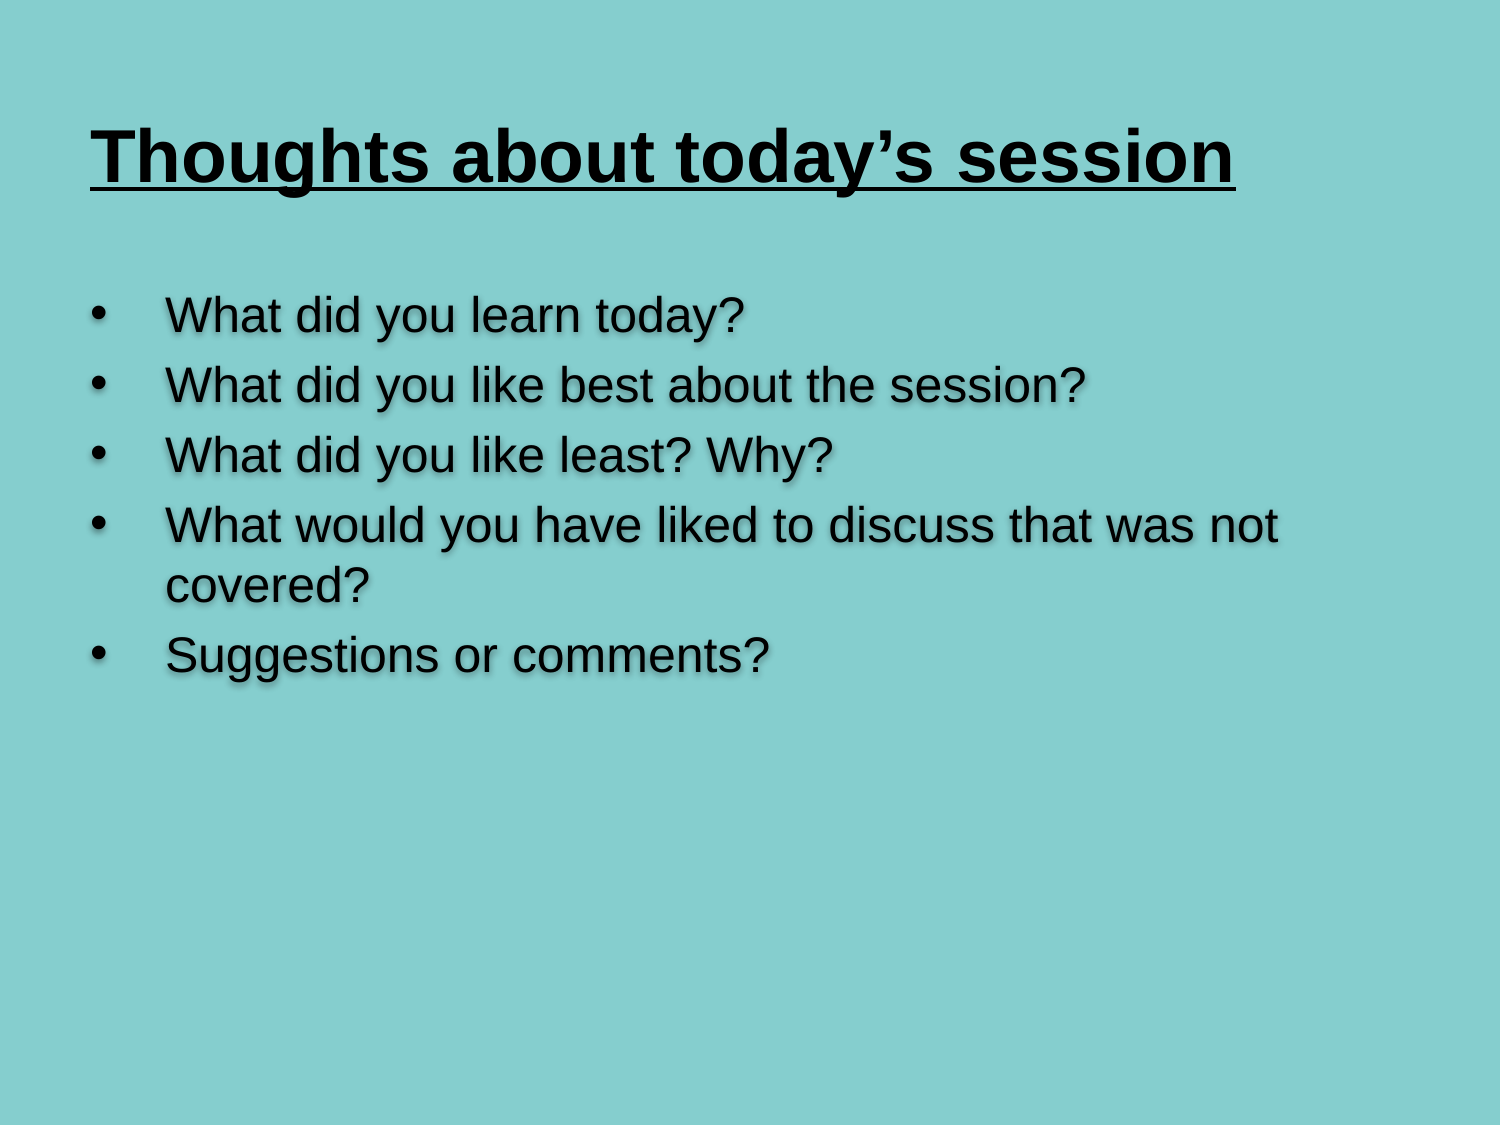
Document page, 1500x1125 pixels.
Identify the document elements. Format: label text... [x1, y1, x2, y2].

list What did you learn today? What did you like best about the session? What did you like least? Why? What would you have liked to discuss that was not covered? Suggestions or comments? [74, 274, 1438, 851]
title Thoughts about today’s session [75, 99, 1438, 274]
